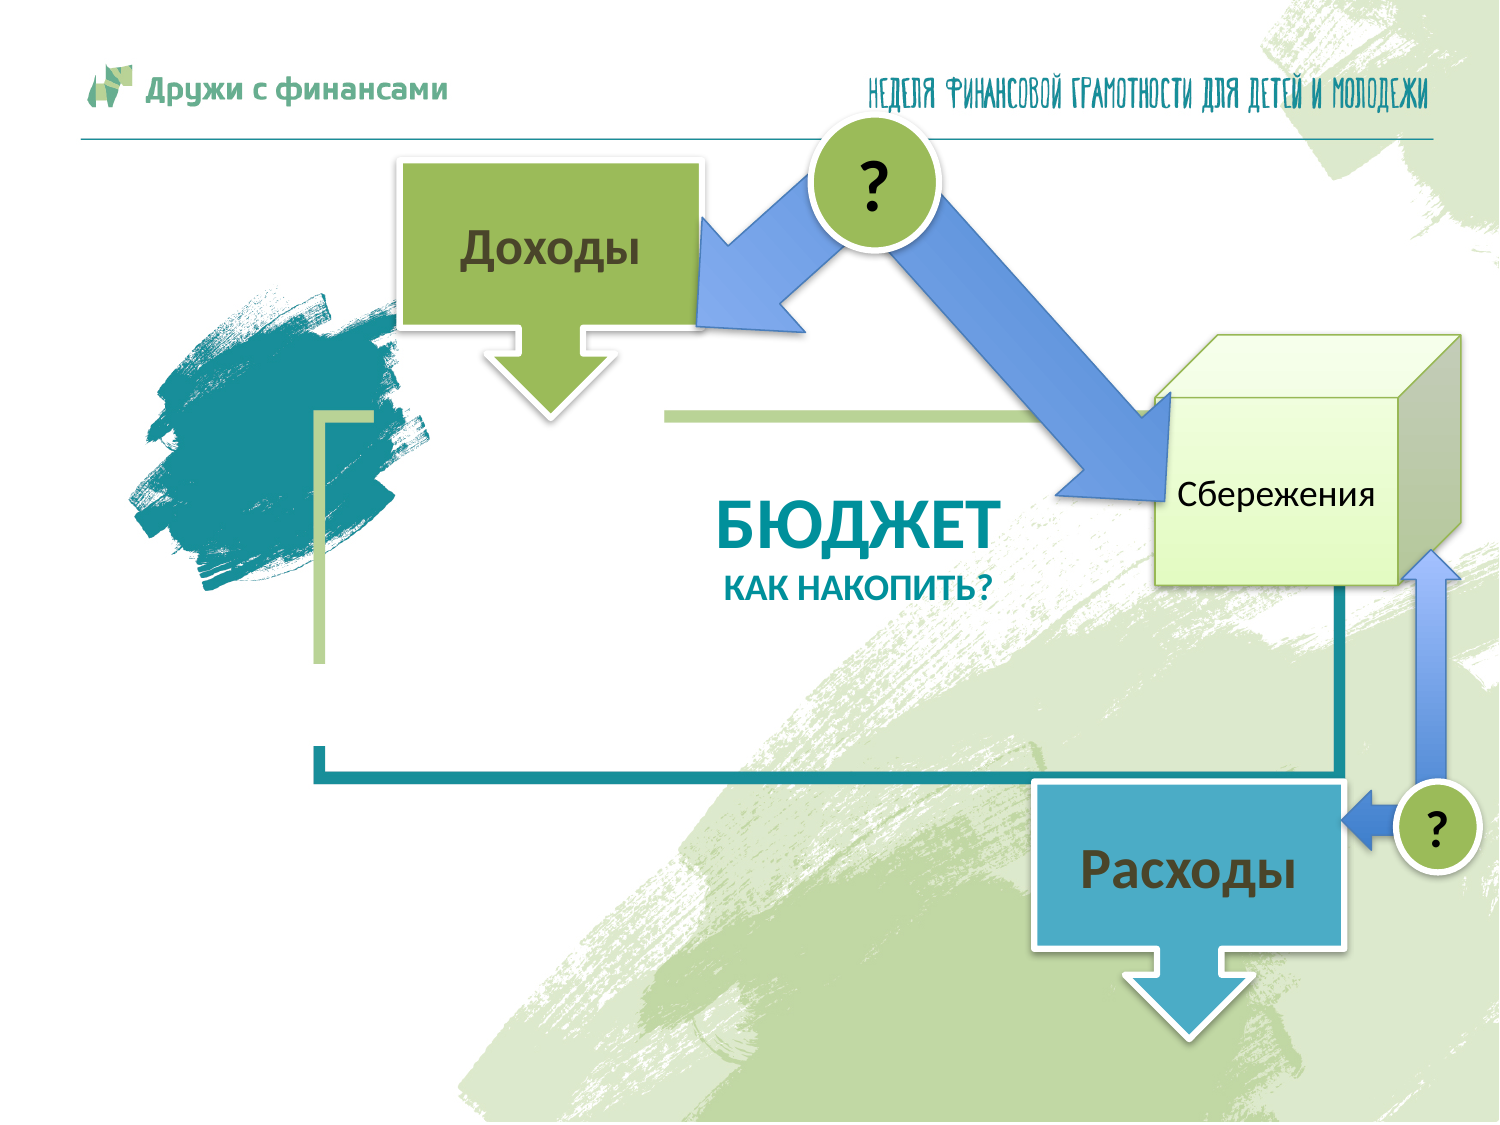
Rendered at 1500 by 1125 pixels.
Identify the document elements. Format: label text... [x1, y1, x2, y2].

text_box [1340, 789, 1394, 851]
title Бюджет как накопить? [433, 468, 1285, 737]
text_box Доходы [396, 157, 706, 422]
text_box [695, 176, 840, 334]
text_box ? [1392, 778, 1483, 876]
text_box ? [807, 111, 943, 254]
text_box Сбережения [1154, 334, 1462, 587]
picture [0, 0, 1499, 1122]
text_box [893, 198, 1172, 503]
text_box [1400, 549, 1462, 782]
text_box Расходы [1031, 778, 1348, 1043]
